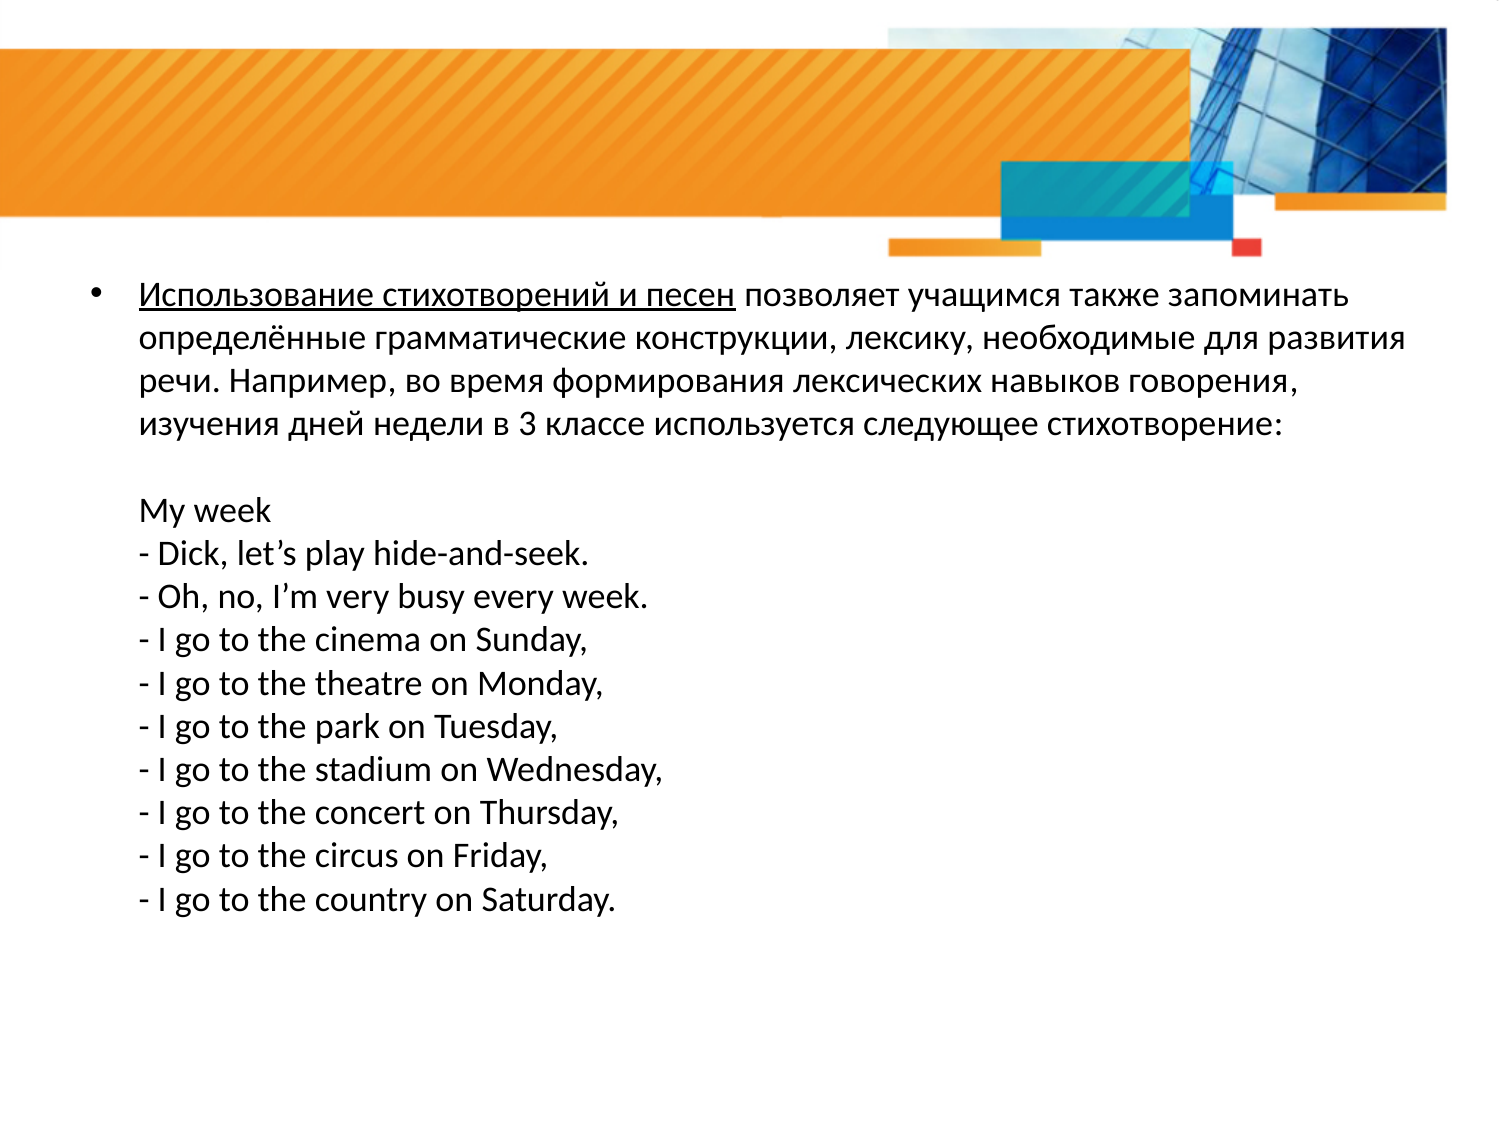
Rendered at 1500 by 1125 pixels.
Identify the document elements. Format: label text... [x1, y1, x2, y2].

picture [0, 0, 1500, 270]
list Использование стихотворений и песен позволяет учащимся также запоминать определённые грамматические конструкции, лексику, необходимые для развития речи. Например, во время формирования лексических навыков говорения, изучения дней недели в 3 классе используется следующее стихотворение: My week - Dick, let’s play hide-and-seek. - Oh, no, I’m very busy every week. - I go to the cinema on Sunday, - I go to the theatre on Monday, - I go to the park on Tuesday, - I go to the stadium on Wednesday, - I go to the concert on Thursday, - I go to the circus on Friday, - I go to the country on Saturday. [75, 262, 1425, 1005]
